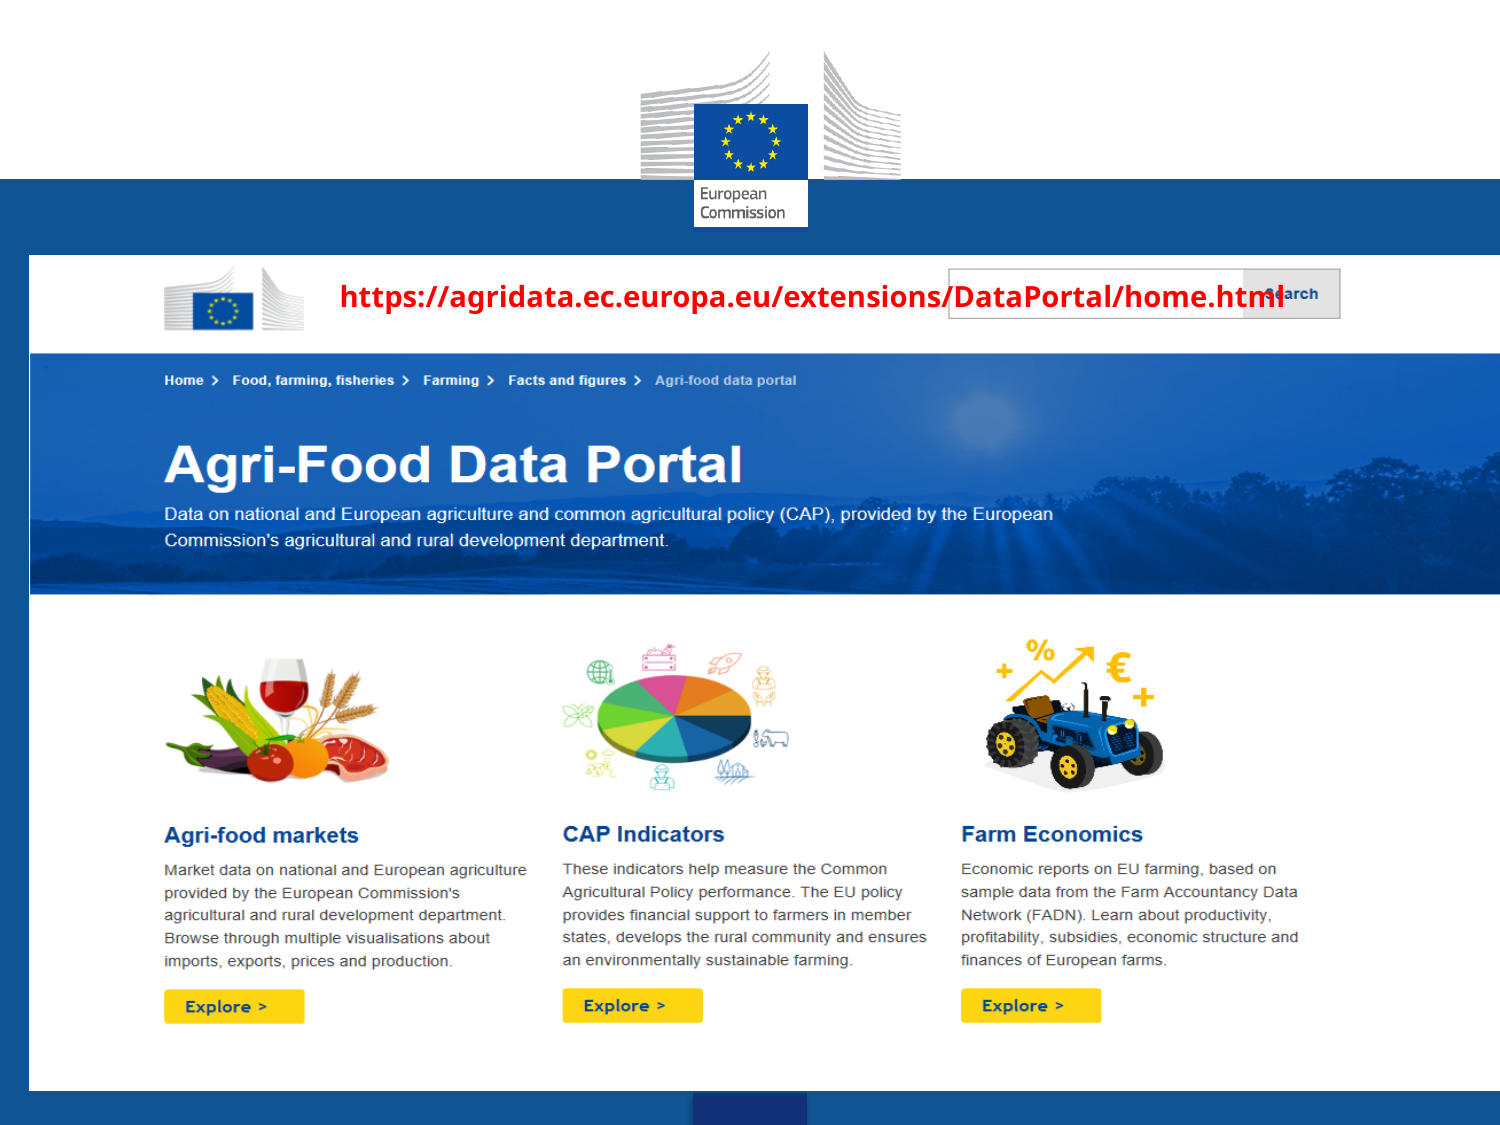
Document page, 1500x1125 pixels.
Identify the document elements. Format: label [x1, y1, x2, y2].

picture [29, 255, 1500, 1091]
